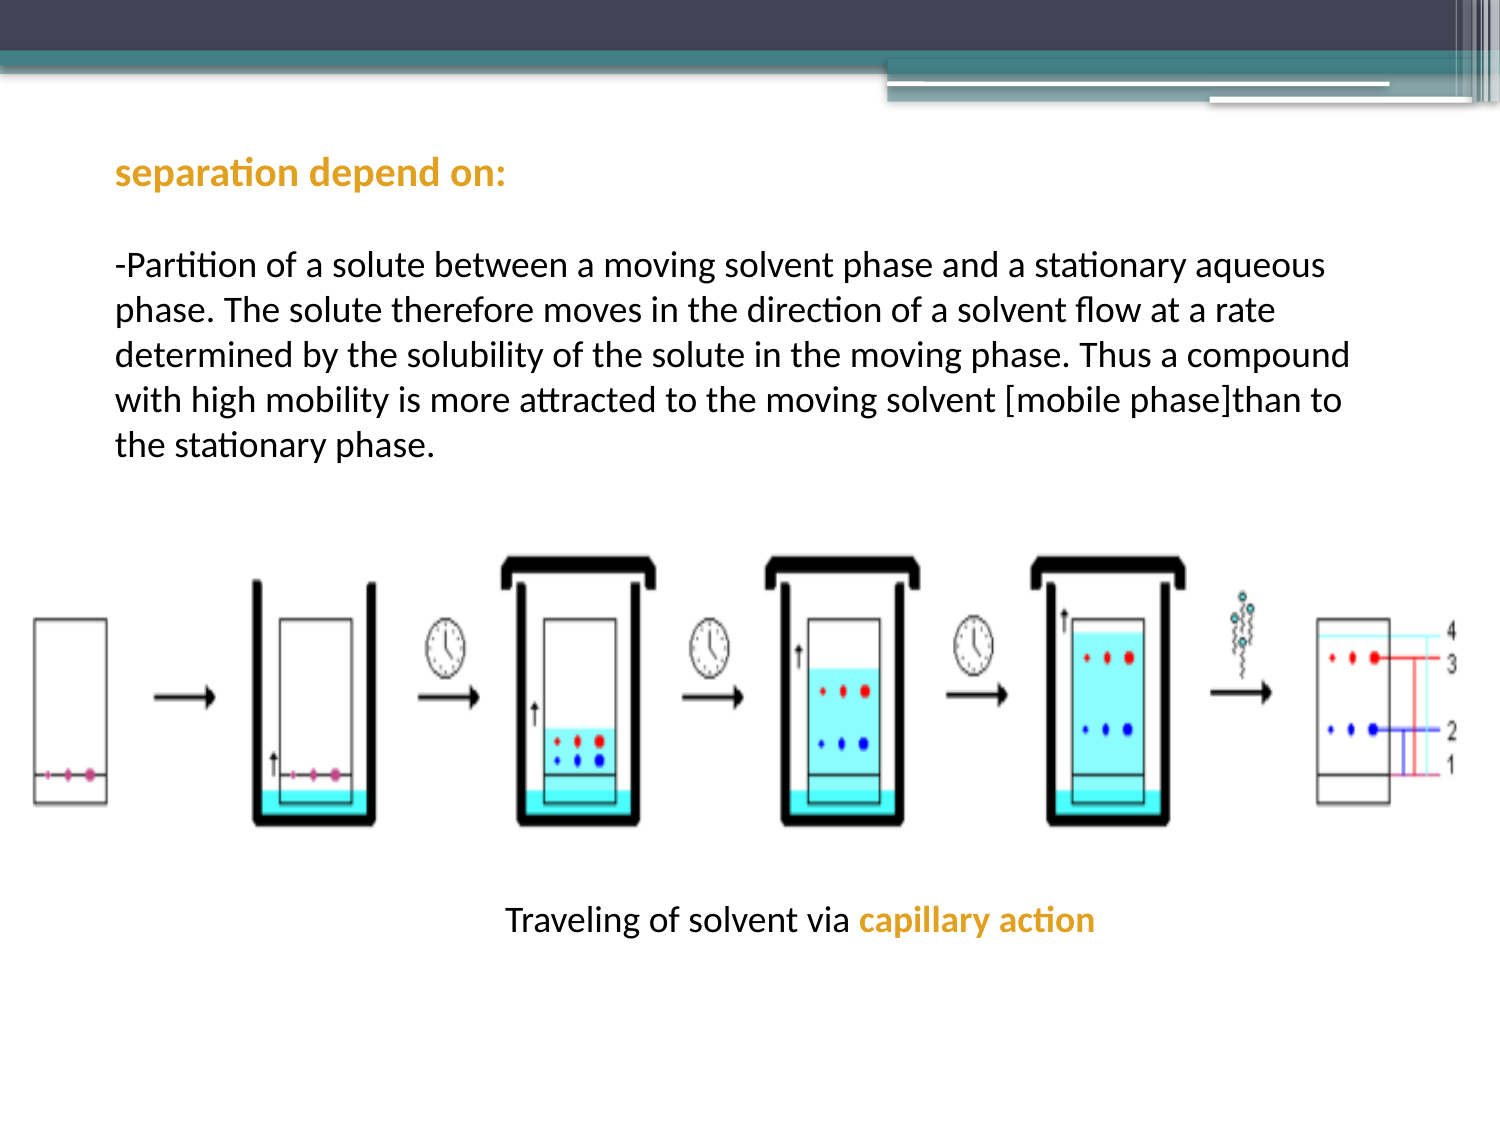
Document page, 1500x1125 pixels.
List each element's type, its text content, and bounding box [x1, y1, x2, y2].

text_box Traveling of solvent via capillary action [336, 893, 1282, 949]
picture [17, 538, 1475, 844]
text_box separation depend on: -Partition of a solute between a moving solvent phase and a stationary aqueous phase. The solute therefore moves in the direction of a solvent flow at a rate determined by the solubility of the solute in the moving phase. Thus a compound with high mobility is more attracted to the moving solvent [mobile phase]than to the stationary phase. [100, 137, 1400, 535]
